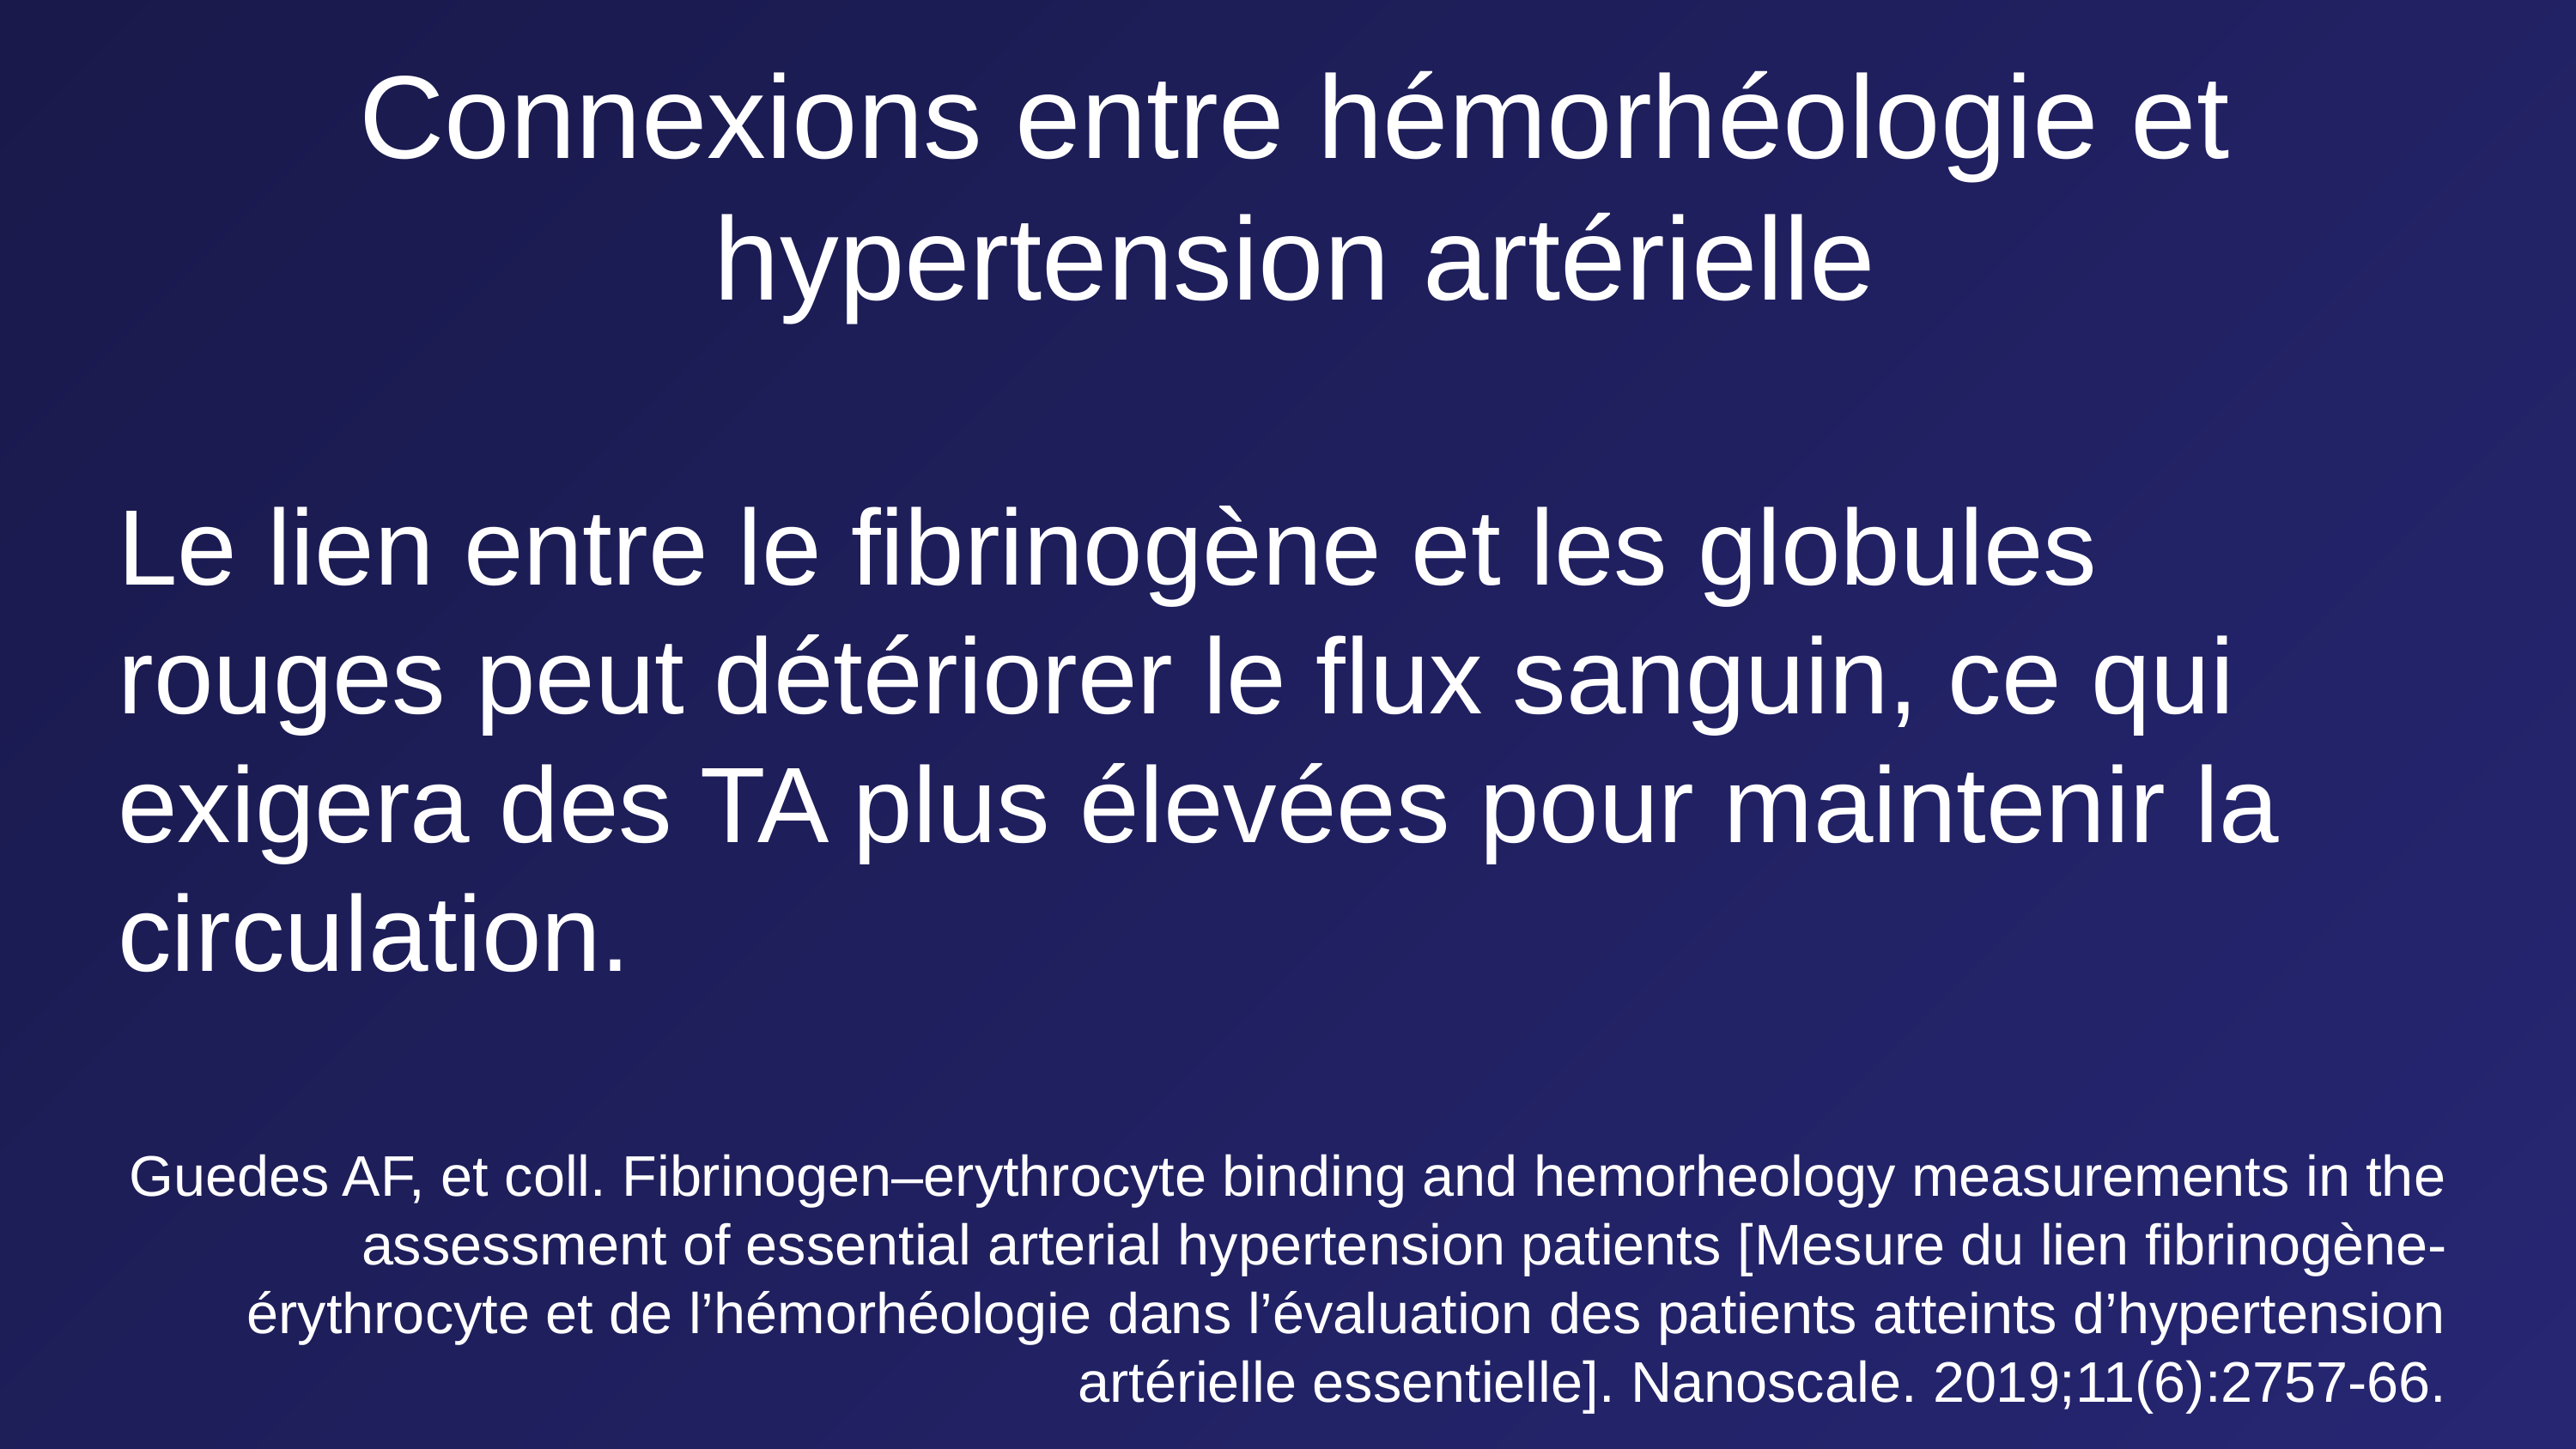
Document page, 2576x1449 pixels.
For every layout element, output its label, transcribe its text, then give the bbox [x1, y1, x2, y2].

list Le lien entre le fibrinogène et les globules rouges peut détériorer le flux sanguin, ce qui exigera des TA plus élevées pour maintenir la circulation. Guedes AF, et coll. Fibrinogen–erythrocyte binding and hemorheology measurements in the assessment of essential arterial hypertension patients [Mesure du lien fibrinogène-érythrocyte et de l’hémorhéologie dans l’évaluation des patients atteints d’hypertension artérielle essentielle]. Nanoscale. 2019;11(6):2757-66. [96, 466, 2469, 1325]
title Connexions entre hémorhéologie et hypertension artérielle [250, 112, 2340, 252]
